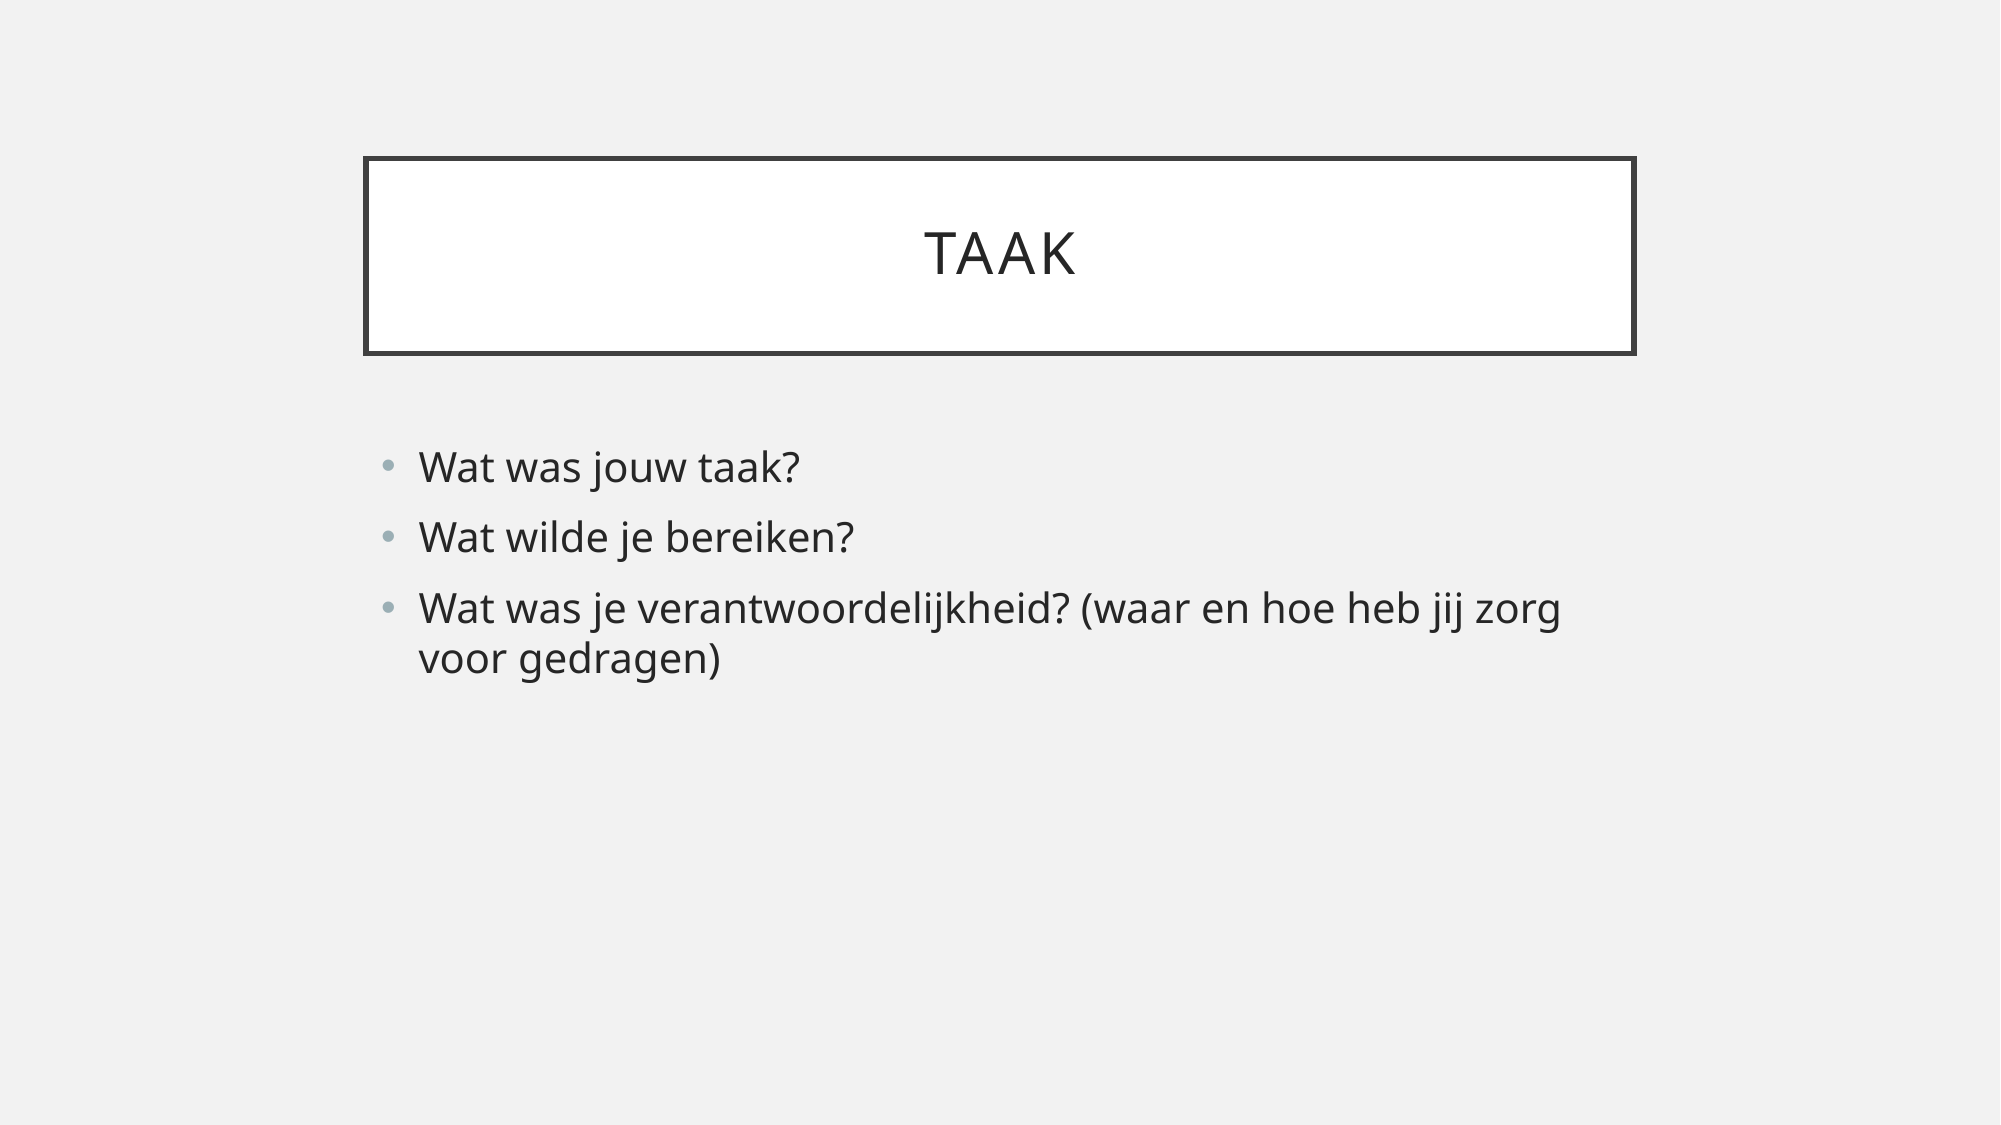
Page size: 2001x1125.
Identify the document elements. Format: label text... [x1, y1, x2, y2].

list Wat was jouw taak? Wat wilde je bereiken? Wat was je verantwoordelijkheid? (waar en hoe heb jij zorg voor gedragen) [366, 432, 1634, 942]
title taak [363, 156, 1637, 356]
